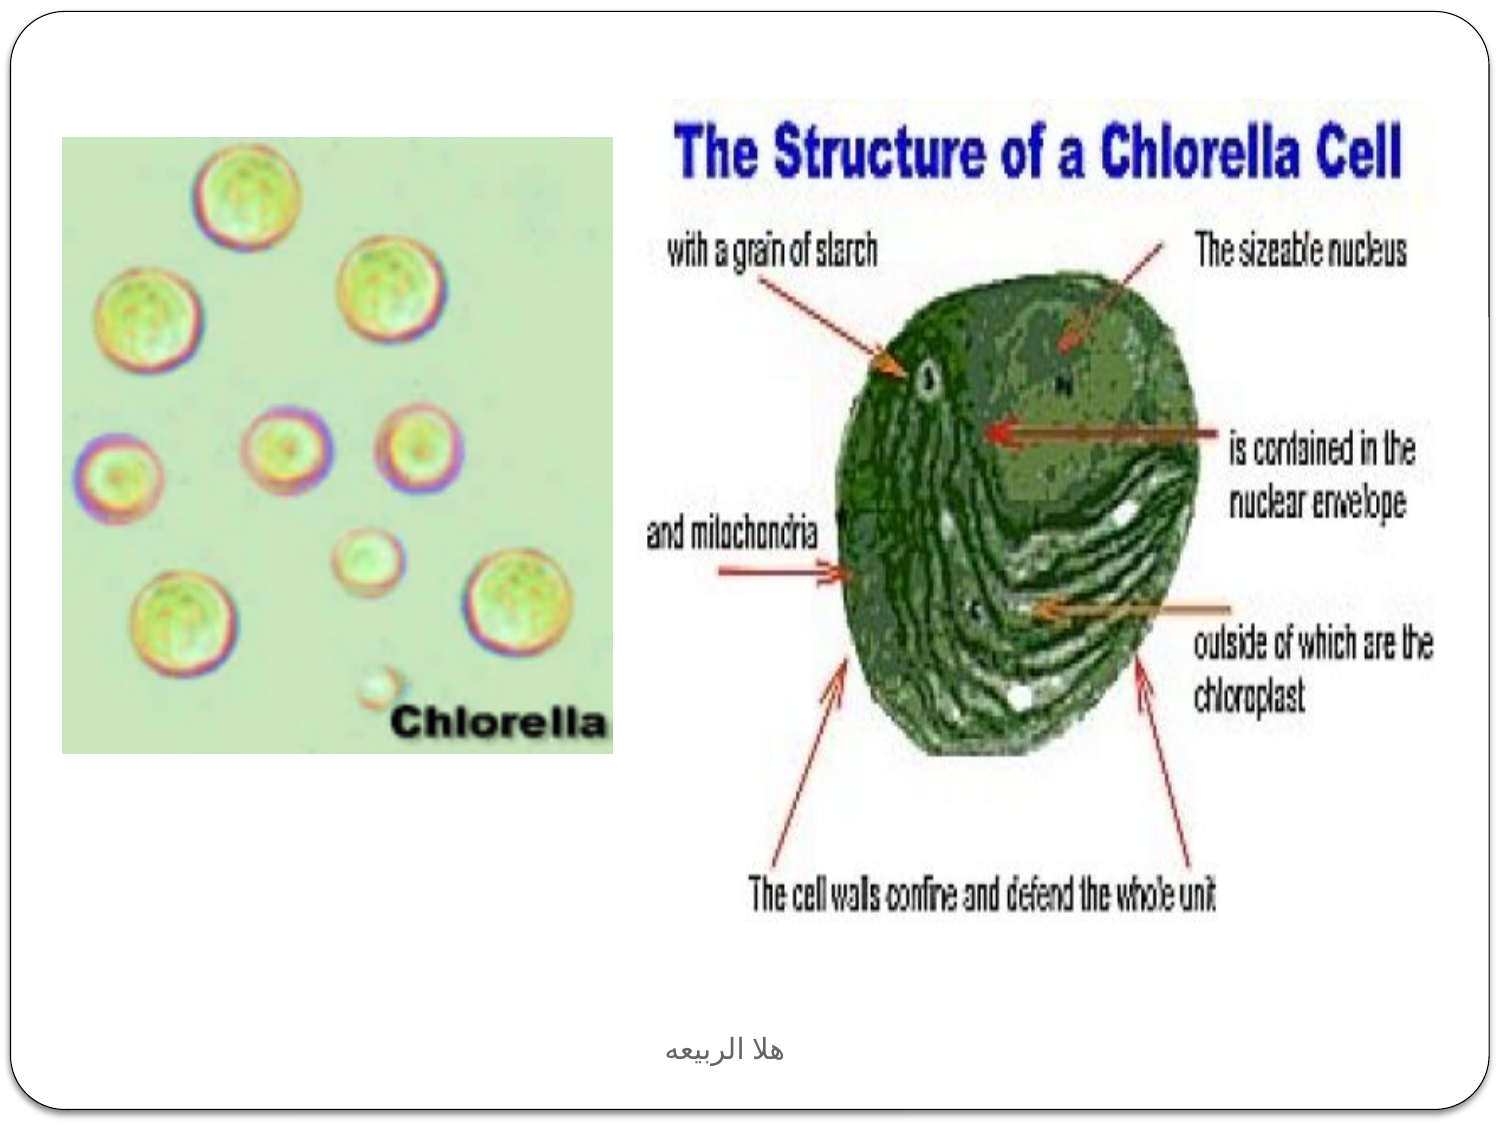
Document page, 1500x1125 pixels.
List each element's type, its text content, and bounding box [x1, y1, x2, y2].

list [62, 137, 613, 754]
picture [624, 99, 1463, 938]
footer هلا الربيعه [150, 1012, 800, 1088]
